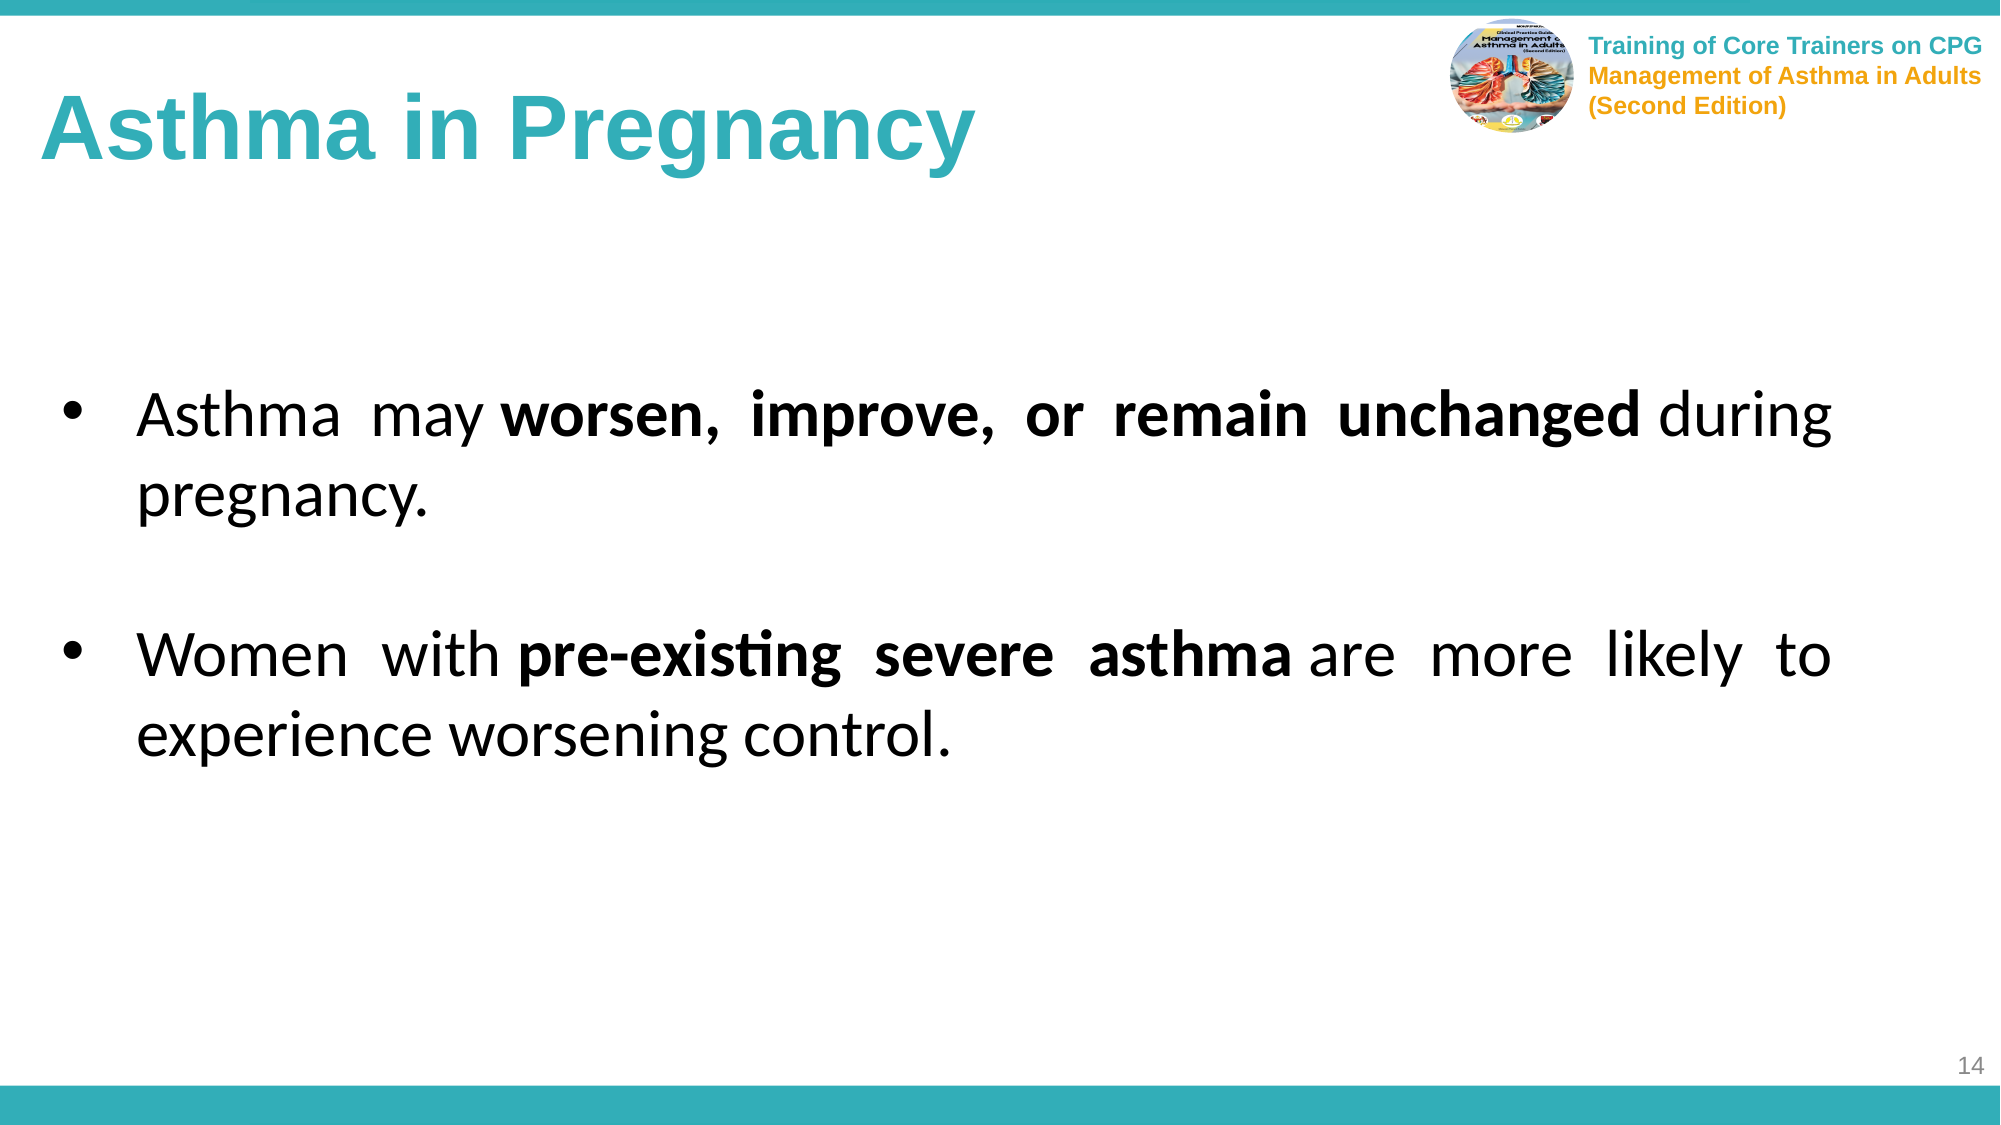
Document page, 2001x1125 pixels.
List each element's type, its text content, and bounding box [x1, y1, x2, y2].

text_box Asthma may worsen, improve, or remain unchanged during pregnancy. Women with pre-existing severe asthma are more likely to experience worsening control. [46, 362, 1848, 777]
title Asthma in Pregnancy [24, 60, 1750, 184]
slide_number 14 [1550, 1042, 2000, 1103]
picture [1452, 18, 1572, 60]
